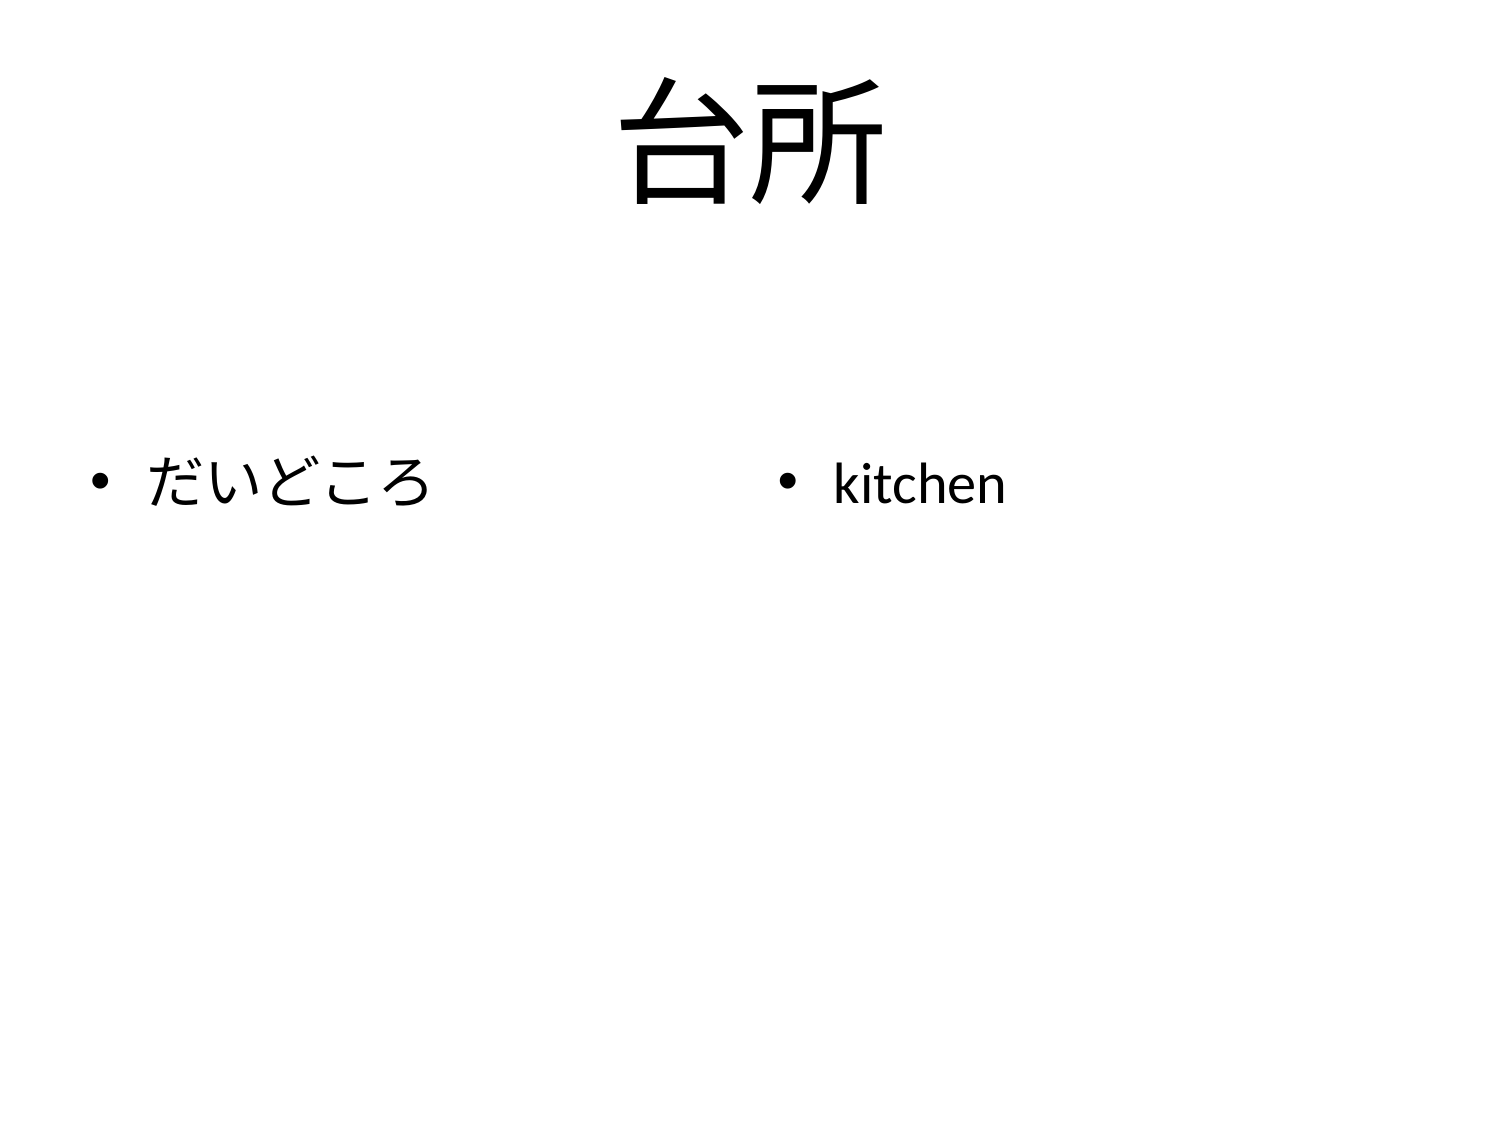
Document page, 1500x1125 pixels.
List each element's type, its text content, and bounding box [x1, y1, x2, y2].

list だいどころ [74, 437, 738, 1006]
title 台所 [74, 44, 1426, 233]
list kitchen [762, 437, 1426, 1006]
